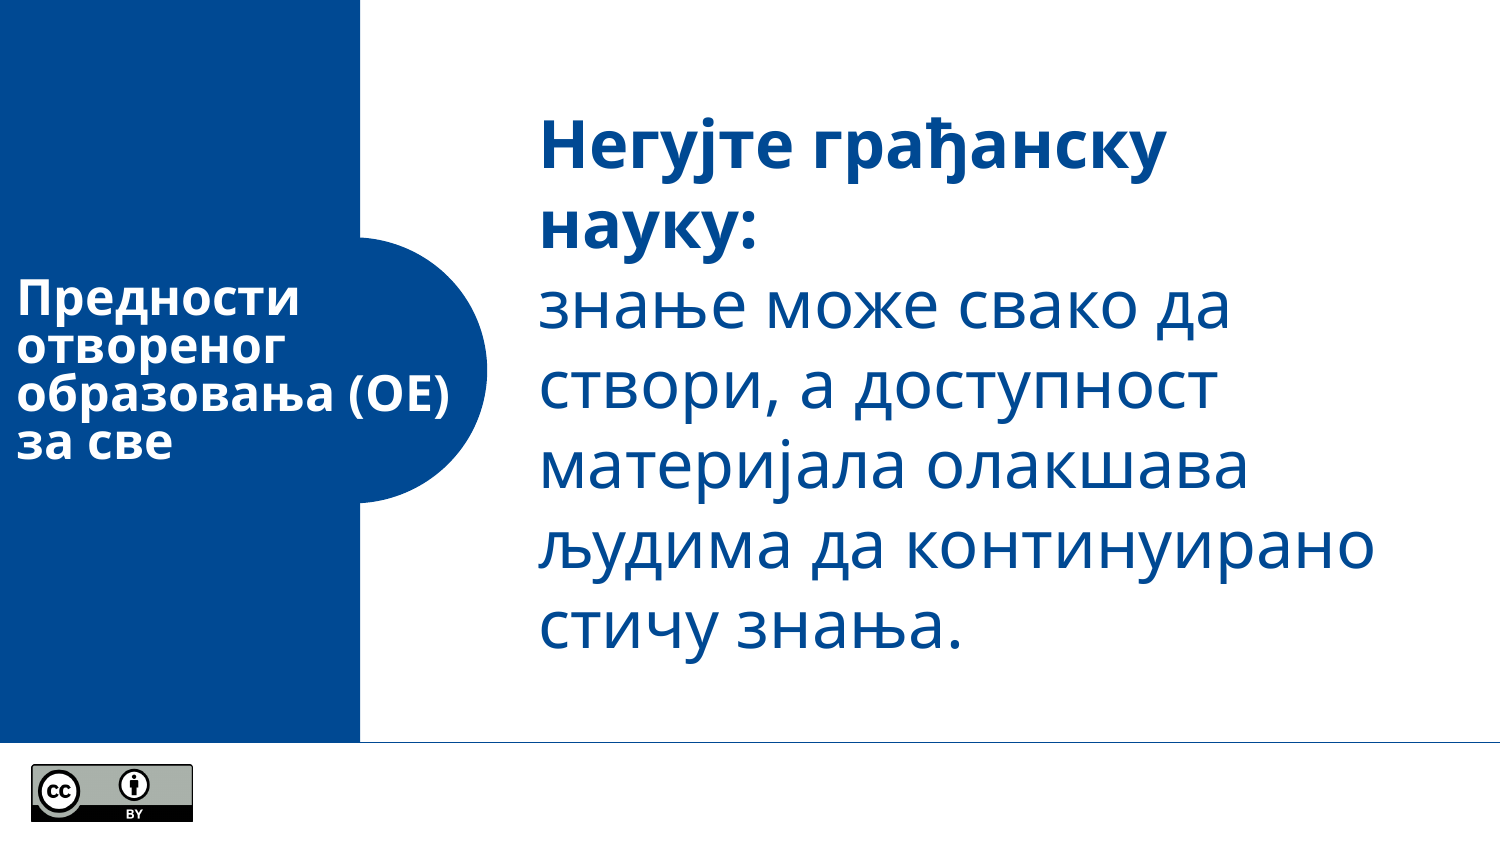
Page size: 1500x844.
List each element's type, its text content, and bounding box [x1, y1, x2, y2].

text_box Негујте грађанску науку: знање може свако да створи, а доступност материјала олакшава људима да континуирано стичу знања. [523, 86, 1410, 677]
text_box [284, 485, 421, 504]
picture [31, 764, 193, 822]
text_box [0, 0, 361, 742]
text_box [274, 237, 431, 262]
text_box Предности отвореног образовања (ОЕ) за све [1, 262, 488, 485]
text_box [0, 750, 1500, 844]
